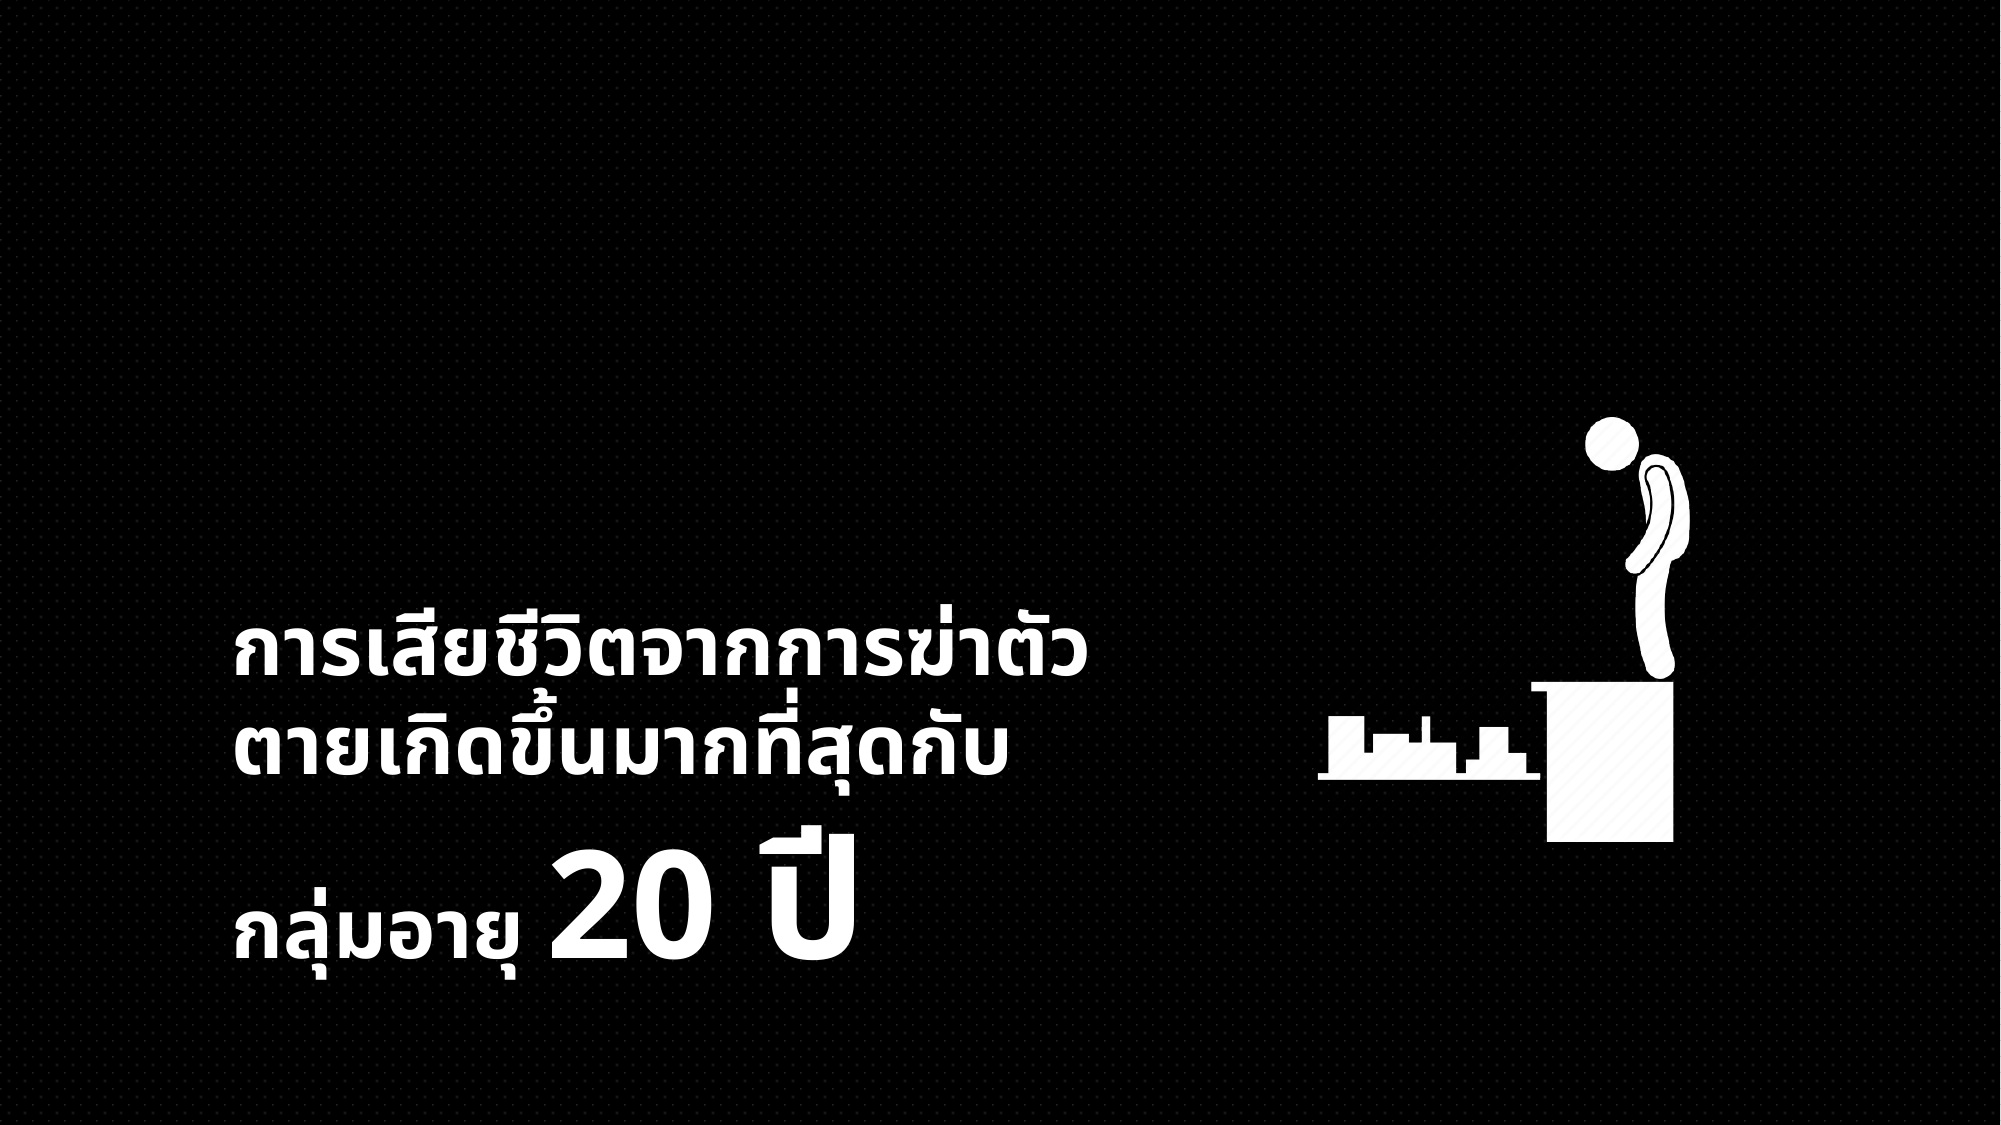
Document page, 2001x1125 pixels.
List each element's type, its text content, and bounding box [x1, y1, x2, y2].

text_box การเสียชีวิตจากการฆ่าตัวตายเกิดขึ้นมากที่สุดกับกลุ่มอายุ 20 ปี [224, 584, 1150, 1000]
picture [0, 0, 2001, 1125]
